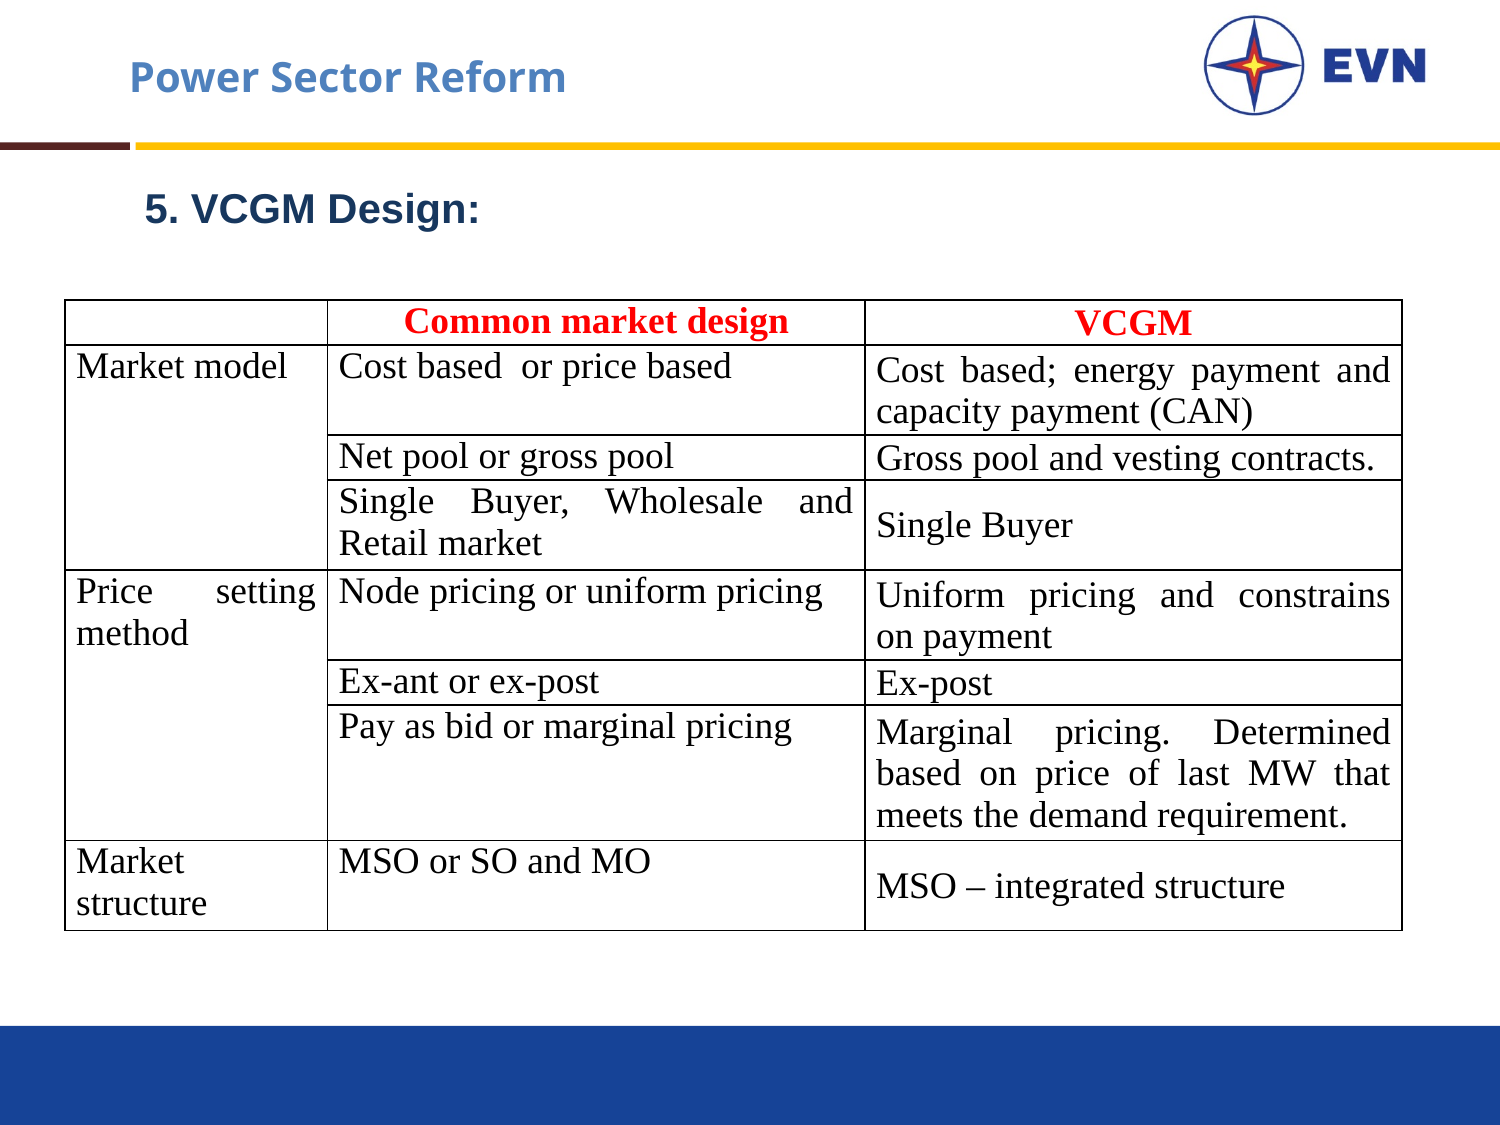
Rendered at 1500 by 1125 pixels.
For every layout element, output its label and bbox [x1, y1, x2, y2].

text_box [0, 150, 1500, 1125]
text_box [0, 0, 1500, 142]
text_box [0, 142, 1500, 150]
